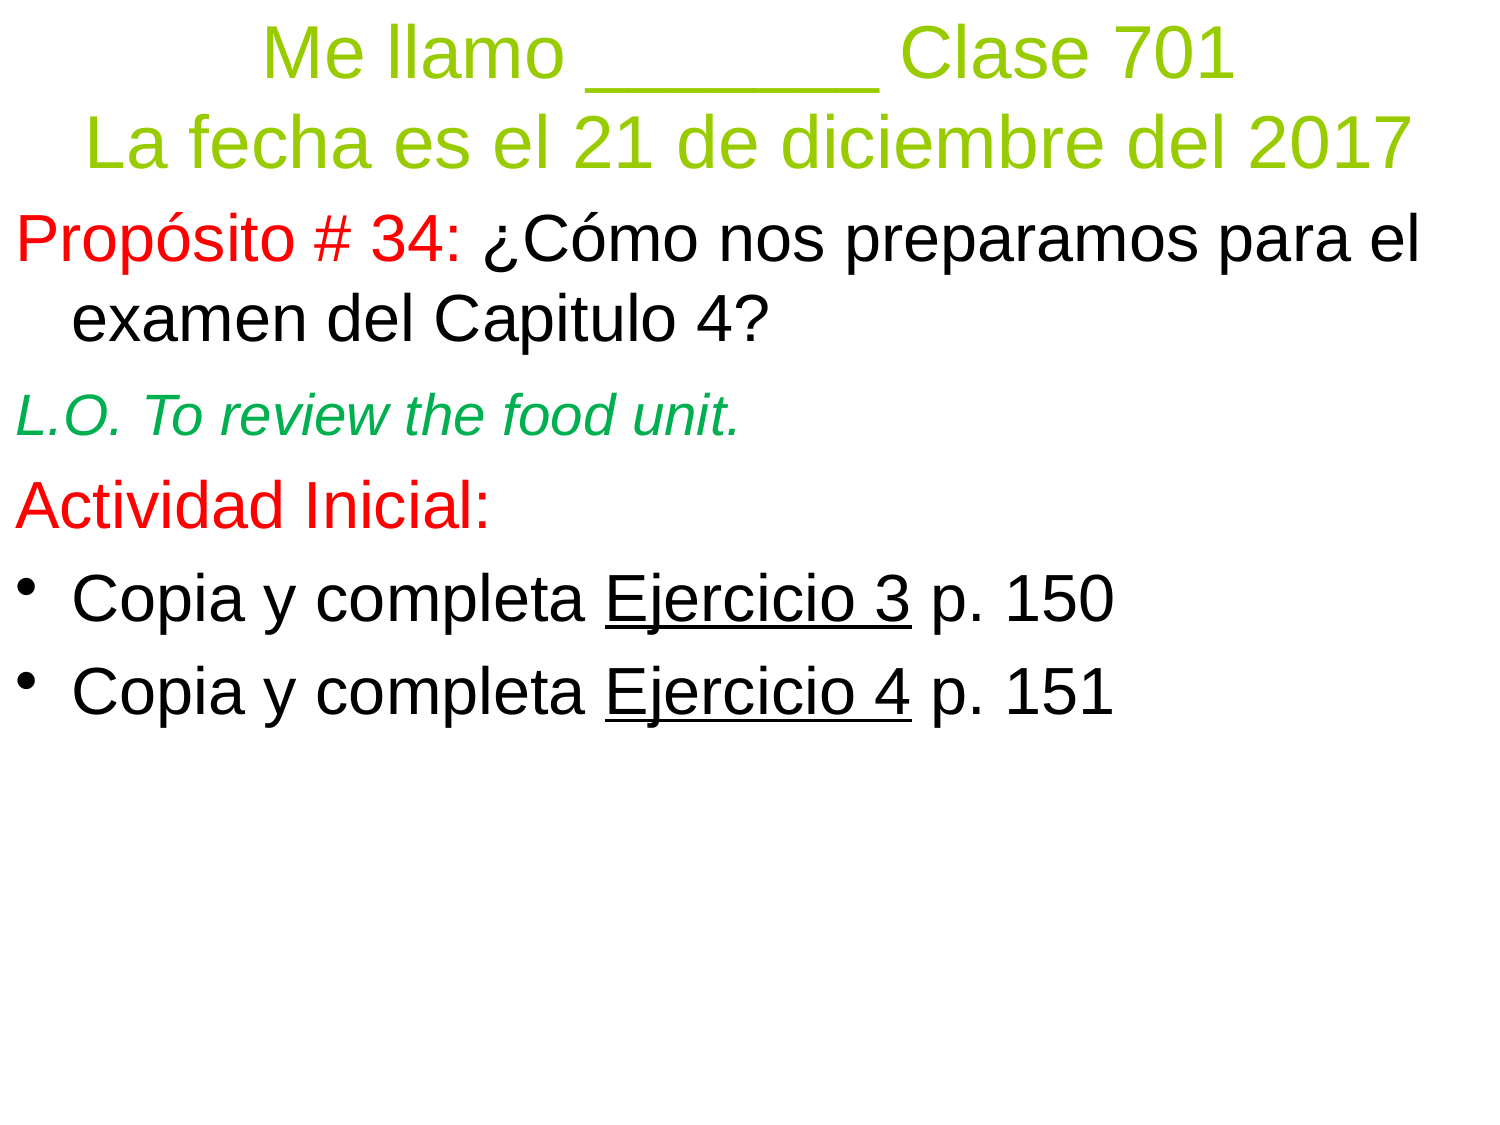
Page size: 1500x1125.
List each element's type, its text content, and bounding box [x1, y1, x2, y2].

list Propósito # 34: ¿Cómo nos preparamos para el examen del Capitulo 4? L.O. To review the food unit. Actividad Inicial: Copia y completa Ejercicio 3 p. 150 Copia y completa Ejercicio 4 p. 151 [0, 187, 1500, 930]
title Me llamo _______ Clase 701 La fecha es el 21 de diciembre del 2017 [0, 0, 1500, 187]
